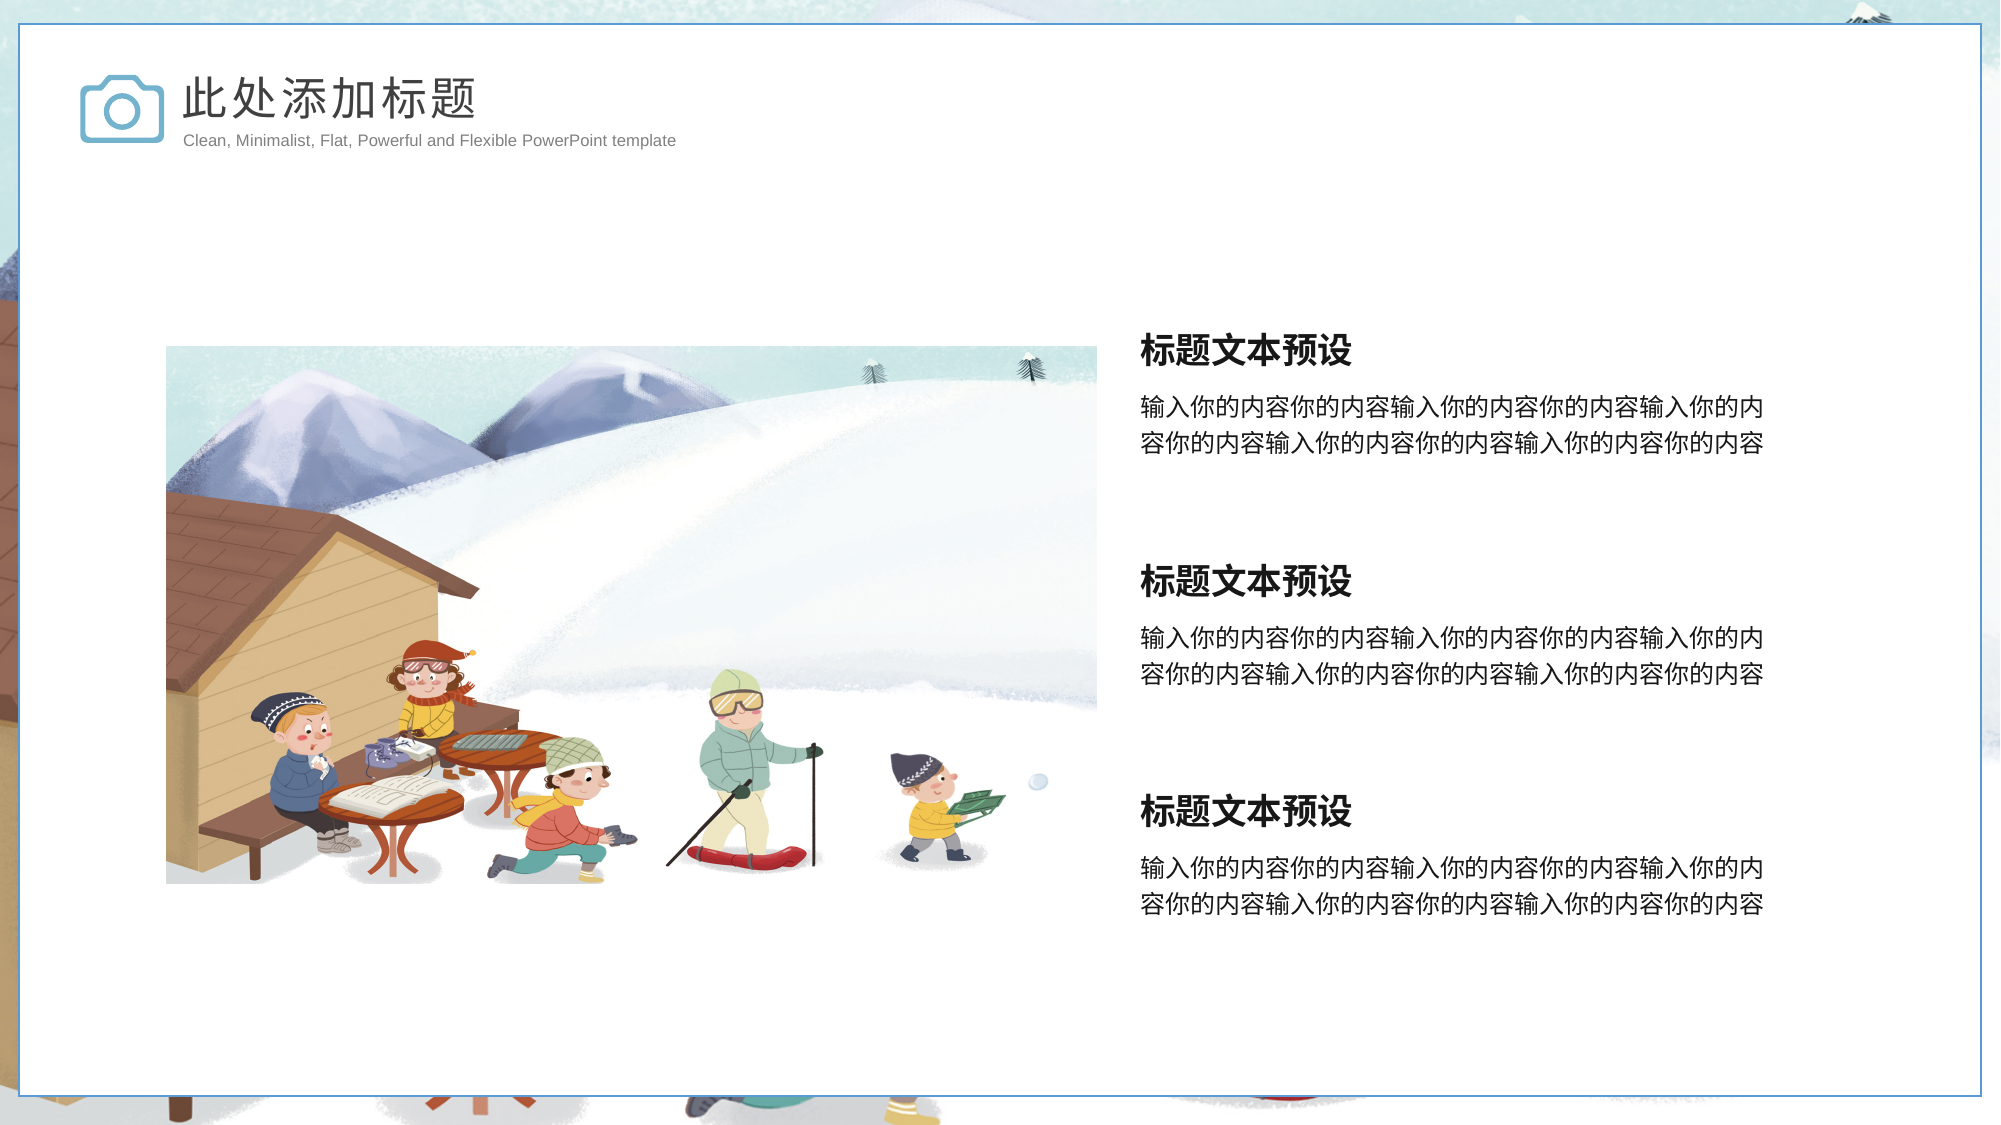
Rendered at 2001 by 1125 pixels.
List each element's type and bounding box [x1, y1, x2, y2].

text_box [1125, 781, 1796, 931]
text_box [168, 64, 983, 155]
picture [0, 0, 2001, 1125]
text_box [80, 74, 165, 143]
text_box [1125, 551, 1796, 700]
text_box [1125, 320, 1796, 470]
